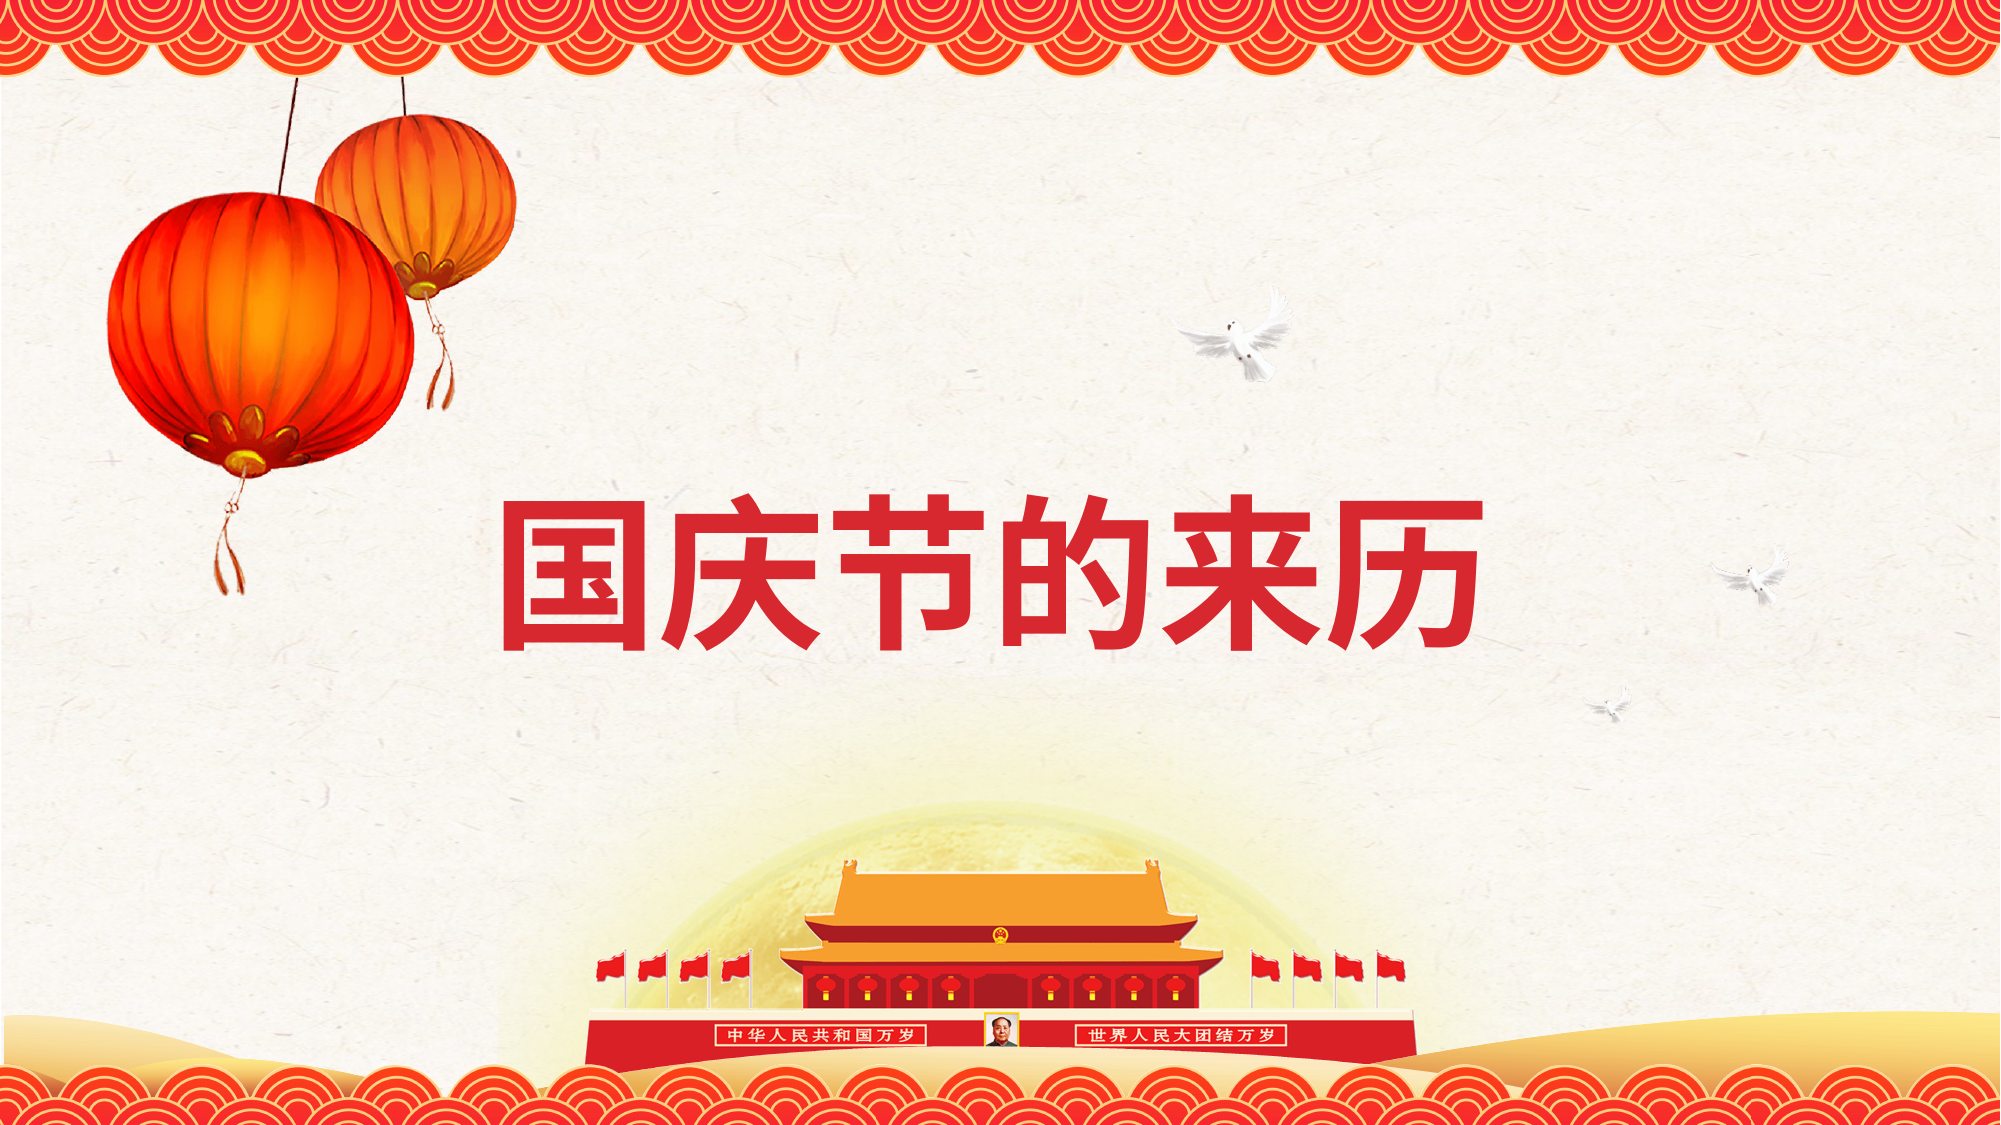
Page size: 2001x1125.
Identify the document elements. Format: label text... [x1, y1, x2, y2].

picture [0, 78, 2000, 1064]
text_box 国庆节的来历 [476, 462, 1170, 678]
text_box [0, 1064, 2000, 1125]
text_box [0, 0, 2000, 78]
